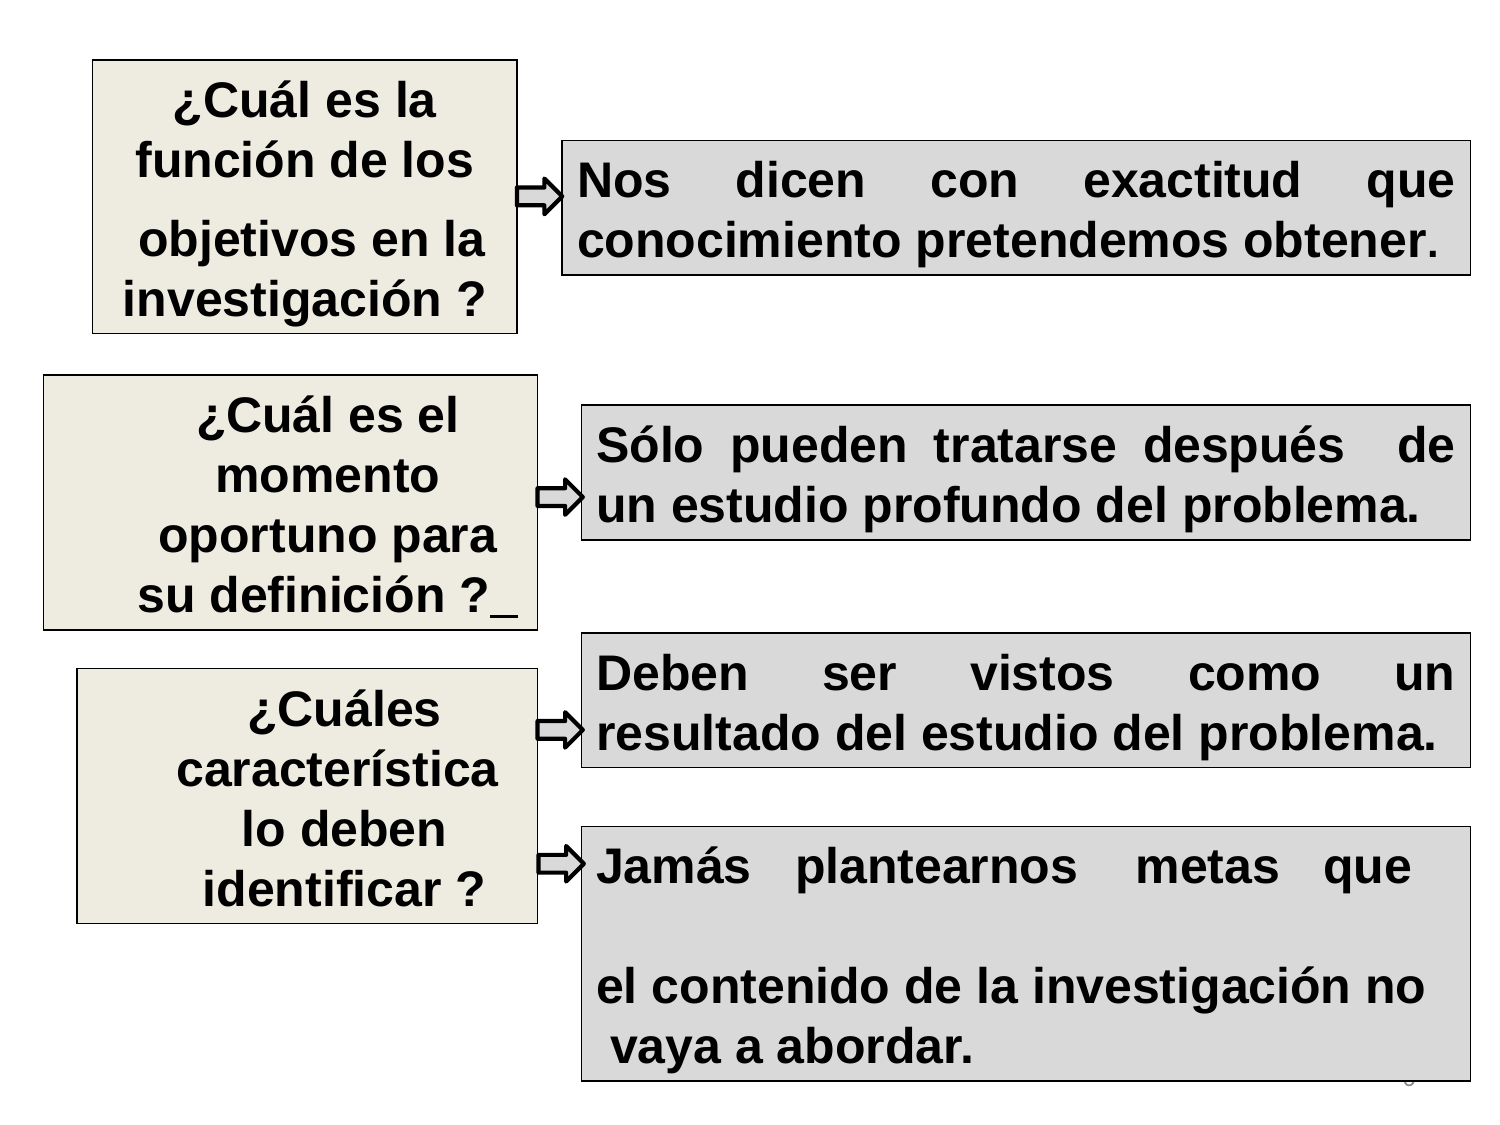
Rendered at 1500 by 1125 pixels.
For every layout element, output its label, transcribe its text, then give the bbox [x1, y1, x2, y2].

text_box Jamás plantearnos metas que el contenido de la investigación no vaya a abordar. [581, 826, 1471, 1082]
text_box [535, 710, 585, 750]
slide_number 6 [1080, 1082, 1431, 1107]
text_box [514, 176, 565, 217]
text_box Sólo pueden tratarse después de un estudio profundo del problema. [581, 405, 1471, 540]
text_box Nos dicen con exactitud que conocimiento pretendemos obtener. [562, 140, 1471, 276]
footer M.GUARDO [516, 1023, 992, 1084]
text_box [535, 477, 585, 517]
text_box ¿Cuál es el momento oportuno para su definición ? [43, 375, 538, 630]
text_box [536, 844, 586, 884]
text_box ¿Cuáles característica lo deben identificar ? [76, 668, 538, 924]
text_box ¿Cuál es la función de los objetivos en la investigación ? [92, 59, 517, 334]
text_box Deben ser vistos como un resultado del estudio del problema. [581, 632, 1471, 768]
